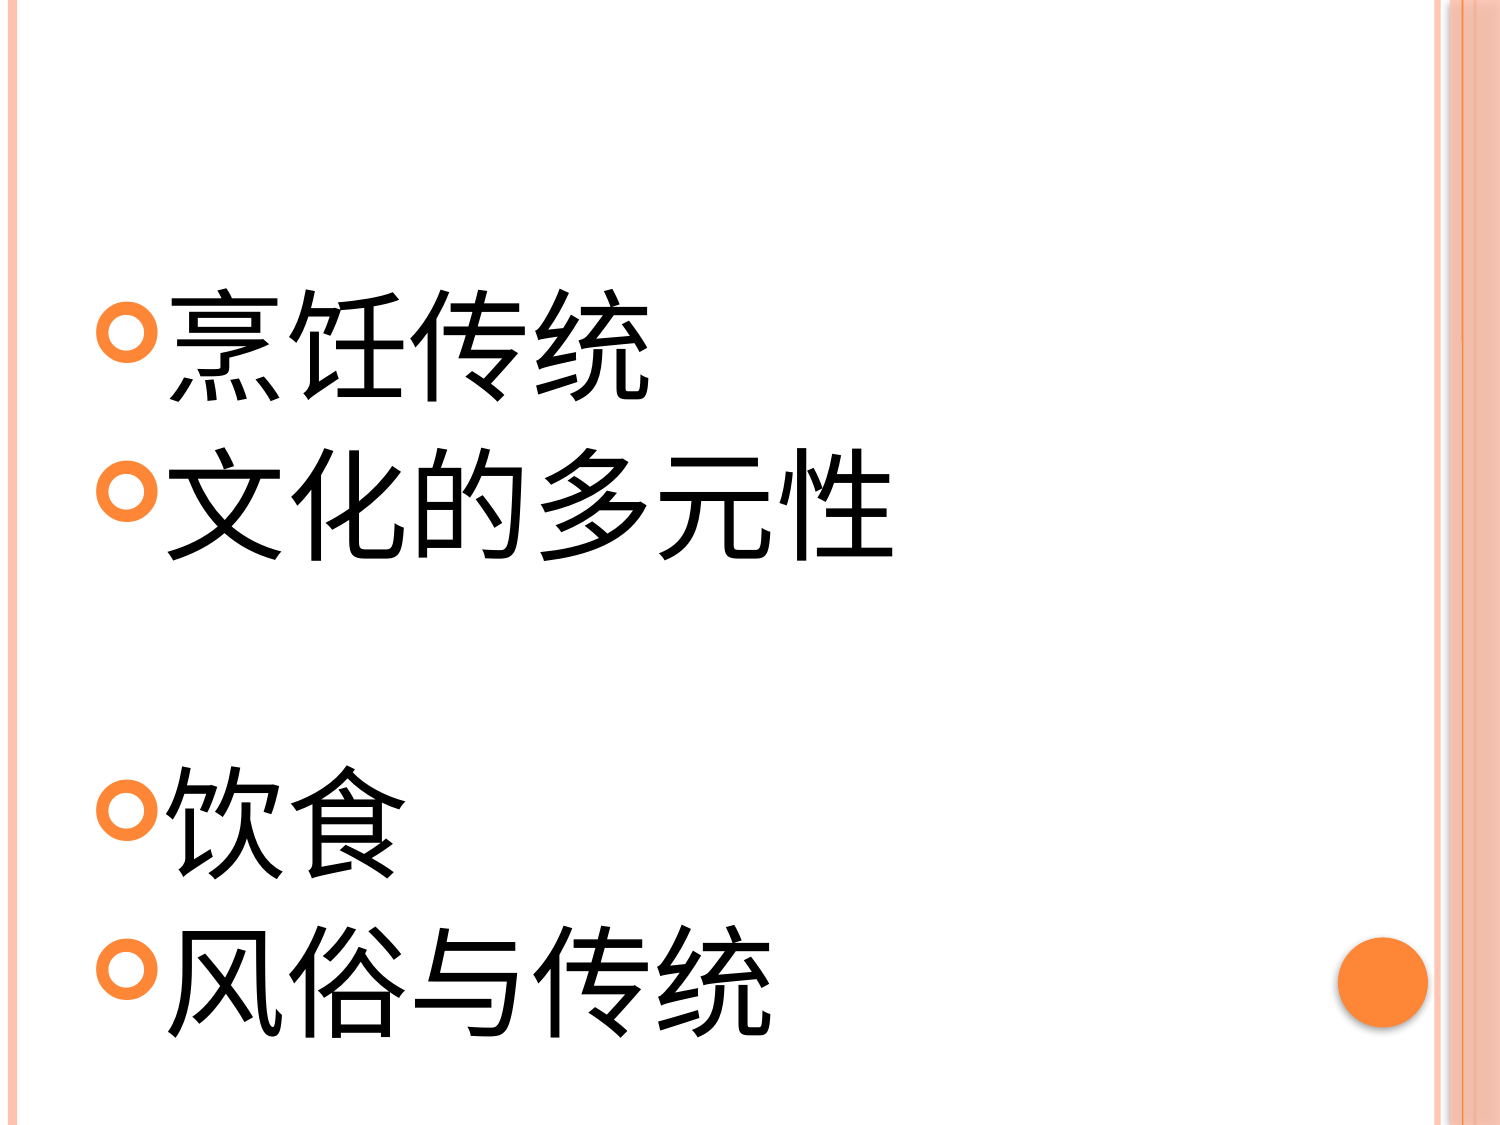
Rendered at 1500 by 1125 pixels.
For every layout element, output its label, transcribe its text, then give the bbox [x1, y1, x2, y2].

list 烹饪传统 文化的多元性 饮食 风俗与传统 [75, 262, 1300, 1062]
